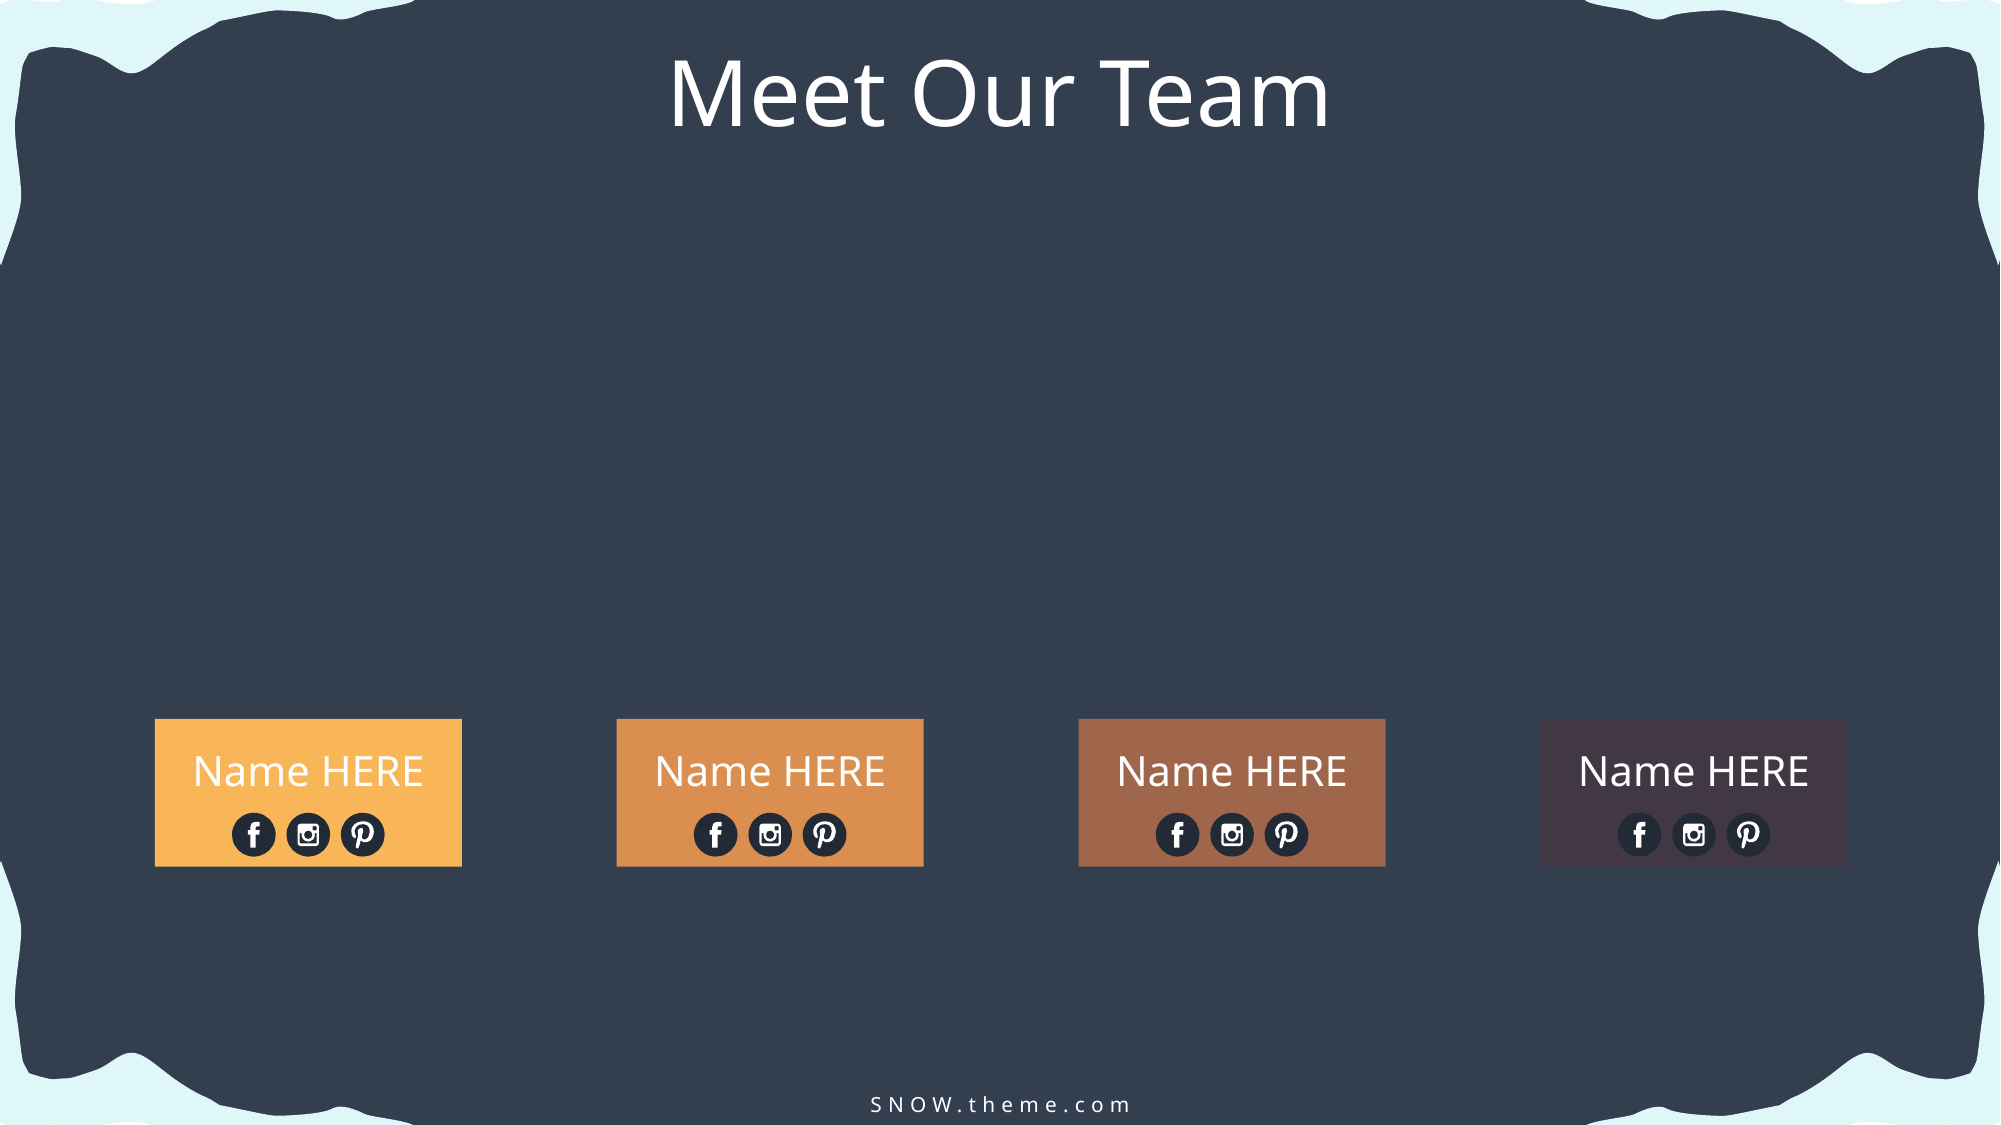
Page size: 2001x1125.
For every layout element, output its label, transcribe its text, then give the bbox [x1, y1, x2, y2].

picture [560, 304, 980, 867]
picture [98, 304, 518, 867]
picture [1484, 304, 1904, 867]
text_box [231, 812, 385, 857]
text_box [1155, 812, 1309, 857]
text_box Meet Our Team [651, 27, 1349, 153]
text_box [693, 812, 847, 857]
picture [1022, 304, 1442, 867]
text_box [1617, 812, 1771, 857]
